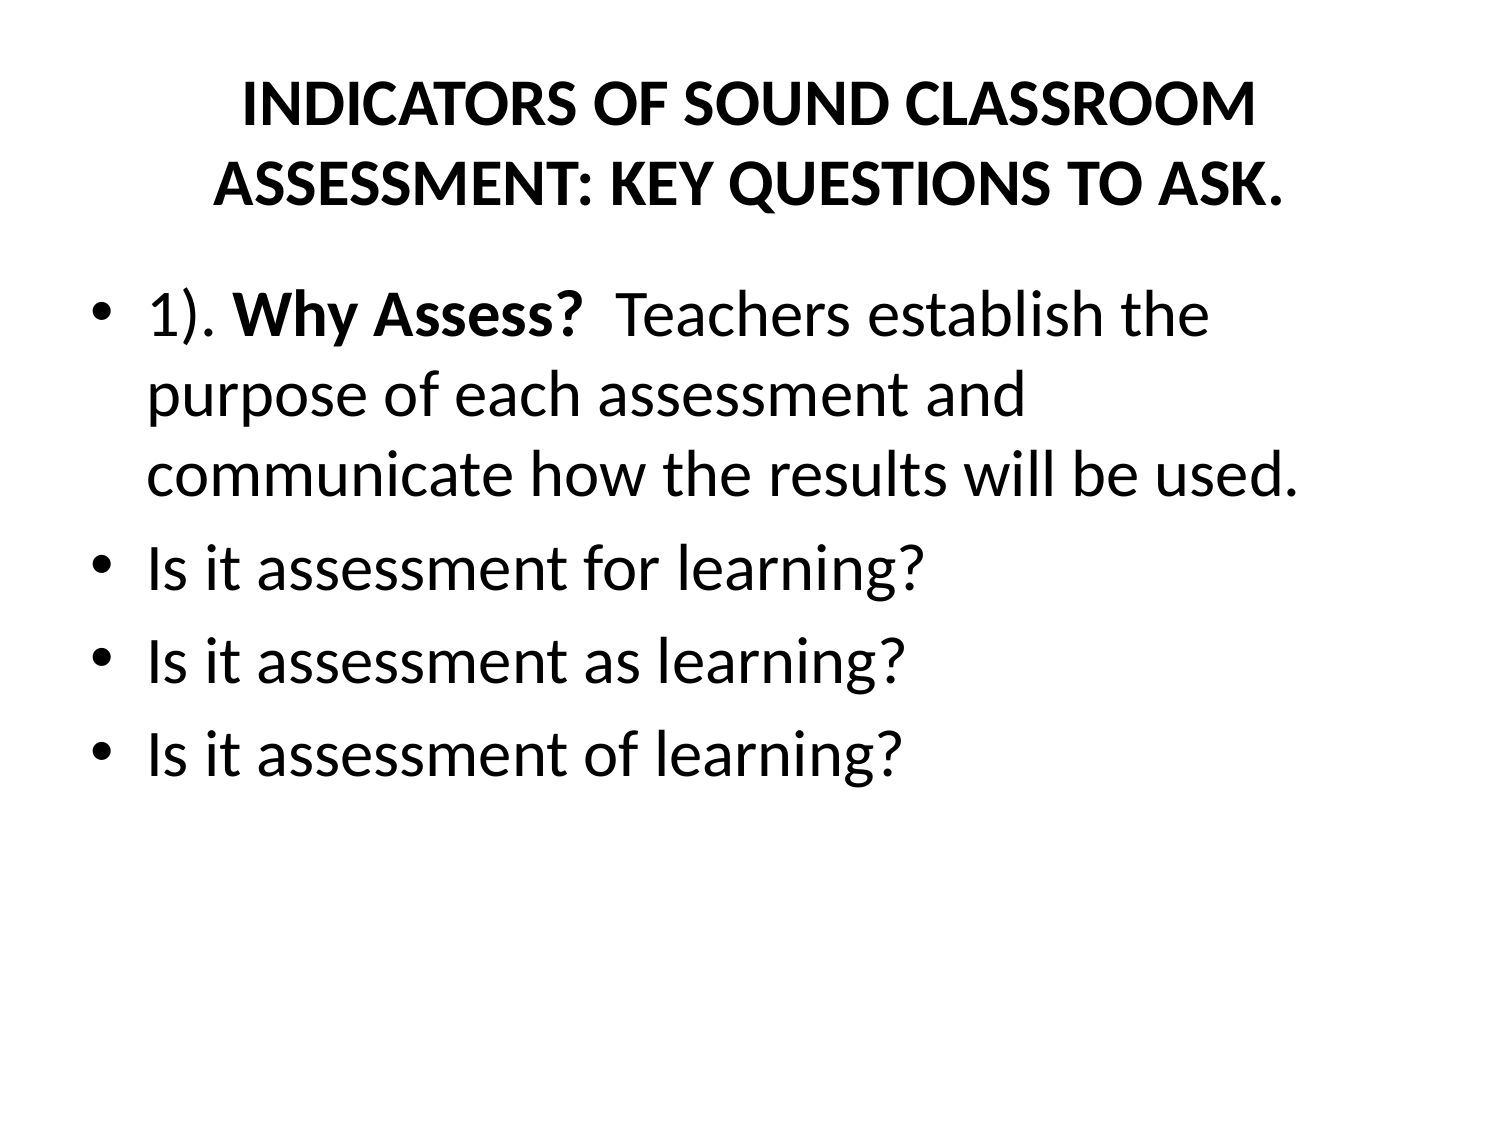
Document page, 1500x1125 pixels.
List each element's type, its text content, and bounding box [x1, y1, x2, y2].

title INDICATORS OF SOUND CLASSROOM ASSESSMENT: KEY QUESTIONS TO ASK. [75, 45, 1425, 233]
list 1). Why Assess? Teachers establish the purpose of each assessment and communicate how the results will be used. Is it assessment for learning? Is it assessment as learning? Is it assessment of learning? [75, 262, 1425, 1005]
